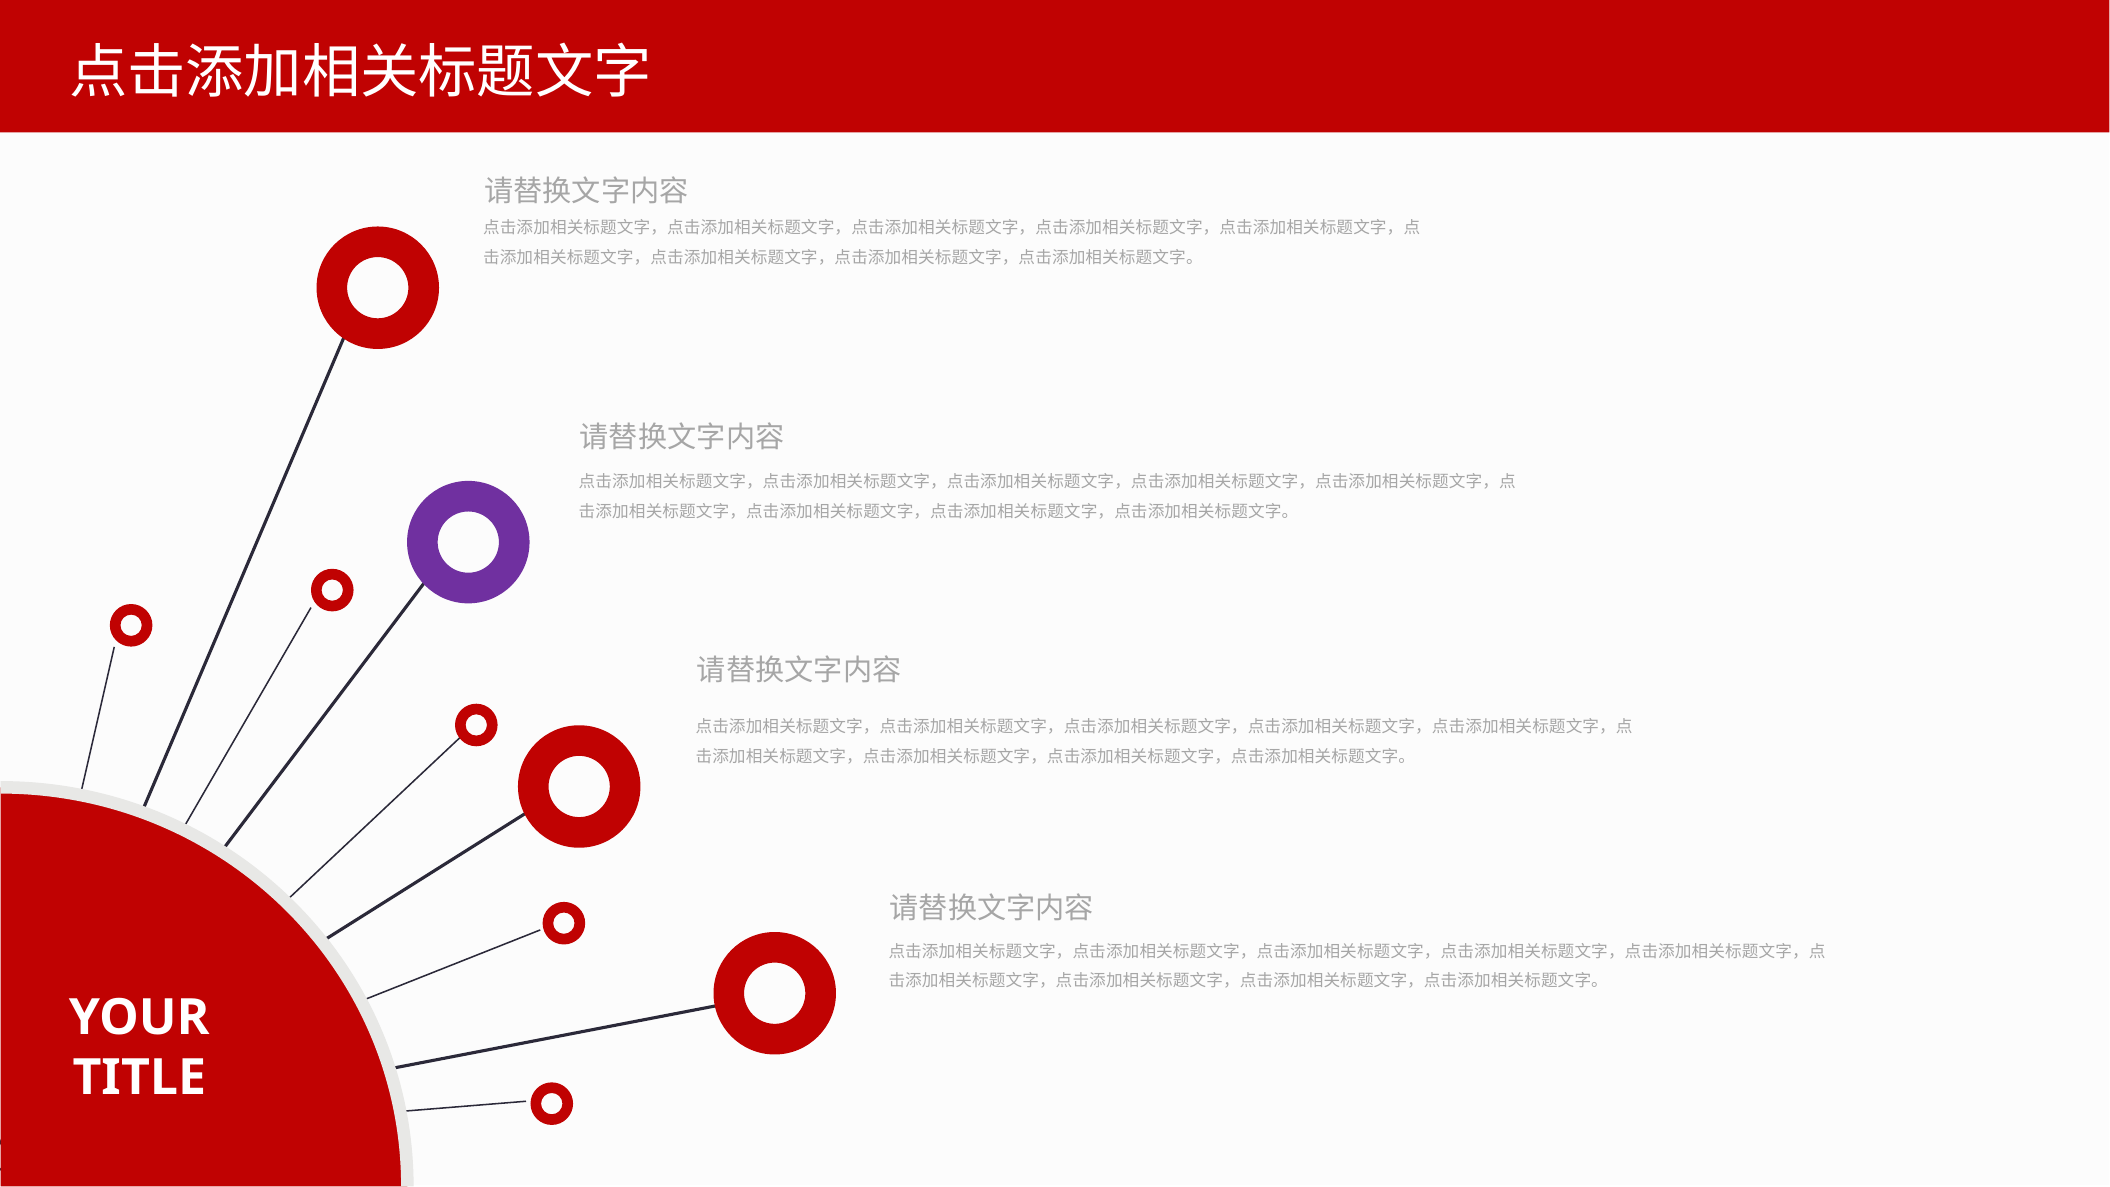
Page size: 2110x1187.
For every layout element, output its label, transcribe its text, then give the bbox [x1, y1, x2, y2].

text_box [0, 787, 408, 1187]
text_box 点击添加相关标题文字，点击添加相关标题文字，点击添加相关标题文字，点击添加相关标题文字，点击添加相关标题文字，点击添加相关标题文字，点击添加相关标题文字，点击添加相关标题文字，点击添加相关标题文字。 [722, 453, 1540, 529]
text_box [316, 226, 440, 326]
text_box 请替换文字内容 [722, 642, 1080, 694]
text_box 请替换文字内容 [468, 157, 867, 216]
text_box 点击添加相关标题文字 [54, 26, 667, 112]
text_box 请替换文字内容 [873, 874, 1273, 933]
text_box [0, 326, 722, 1176]
text_box 请替换文字内容 [722, 403, 963, 462]
text_box [722, 932, 836, 1055]
text_box 点击添加相关标题文字，点击添加相关标题文字，点击添加相关标题文字，点击添加相关标题文字，点击添加相关标题文字，点击添加相关标题文字，点击添加相关标题文字，点击添加相关标题文字，点击添加相关标题文字。 [468, 199, 1445, 274]
text_box 点击添加相关标题文字，点击添加相关标题文字，点击添加相关标题文字，点击添加相关标题文字，点击添加相关标题文字，点击添加相关标题文字，点击添加相关标题文字，点击添加相关标题文字，点击添加相关标题文字。 [873, 922, 1850, 998]
text_box 点击添加相关标题文字，点击添加相关标题文字，点击添加相关标题文字，点击添加相关标题文字，点击添加相关标题文字，点击添加相关标题文字，点击添加相关标题文字，点击添加相关标题文字，点击添加相关标题文字。 [722, 698, 1658, 773]
